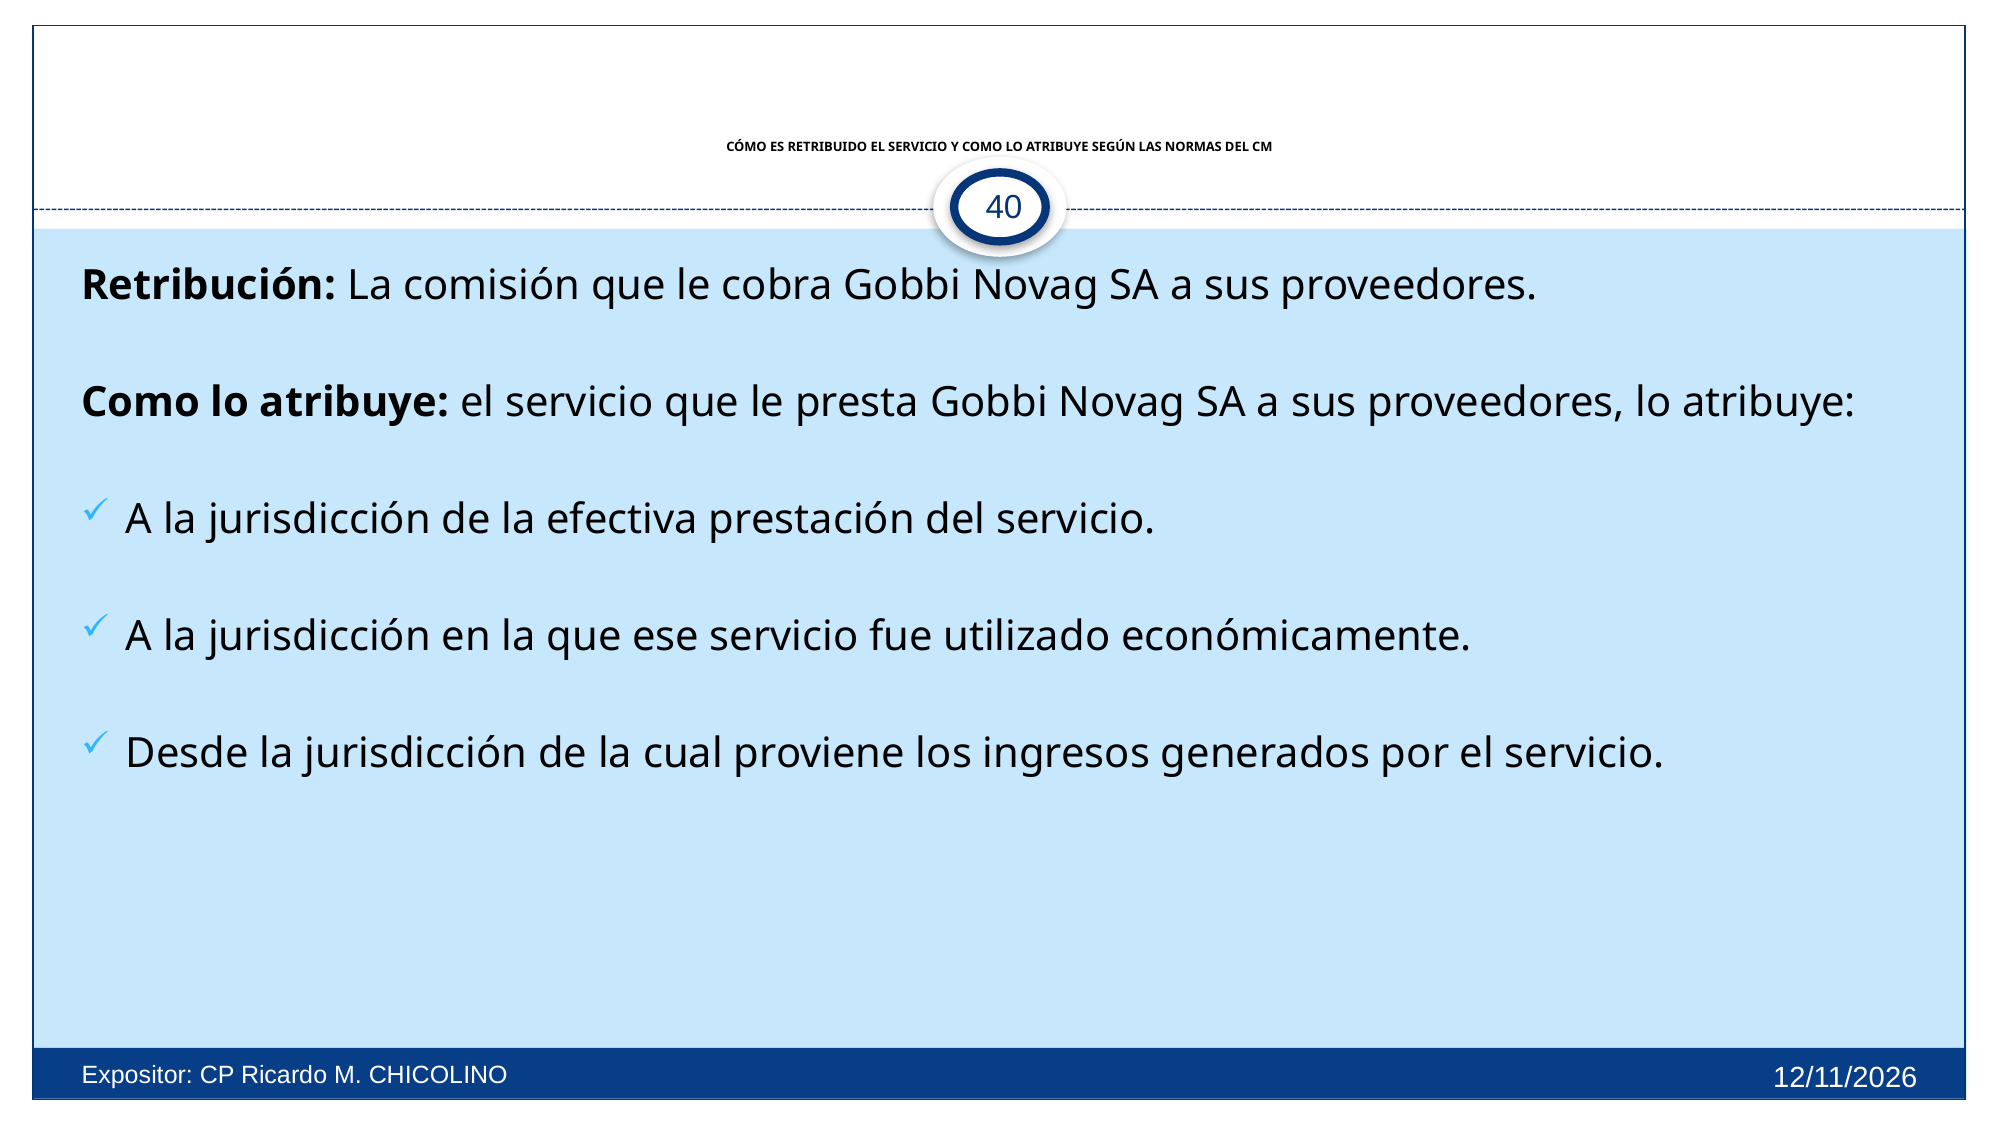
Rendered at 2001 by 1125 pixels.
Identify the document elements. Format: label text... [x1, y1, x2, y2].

footer Expositor: CP Ricardo M. CHICOLINO [66, 1051, 850, 1112]
title CÓMO ES RETRIBUIDO EL SERVICIO Y COMO LO ATRIBUYE SEGÚN LAS NORMAS DEL CM [65, 37, 1933, 162]
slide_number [1266, 1050, 1933, 1111]
list Retribución: La comisión que le cobra Gobbi Novag SA a sus proveedores. Como lo atribuye: el servicio que le presta Gobbi Novag SA a sus proveedores, lo atribuye: A la jurisdicción de la efectiva prestación del servicio. A la jurisdicción en la que ese servicio fue utilizado económicamente. Desde la jurisdicción de la cual proviene los ingresos generados por el servicio. [66, 250, 1926, 1001]
slide_number 40 [954, 168, 1055, 241]
